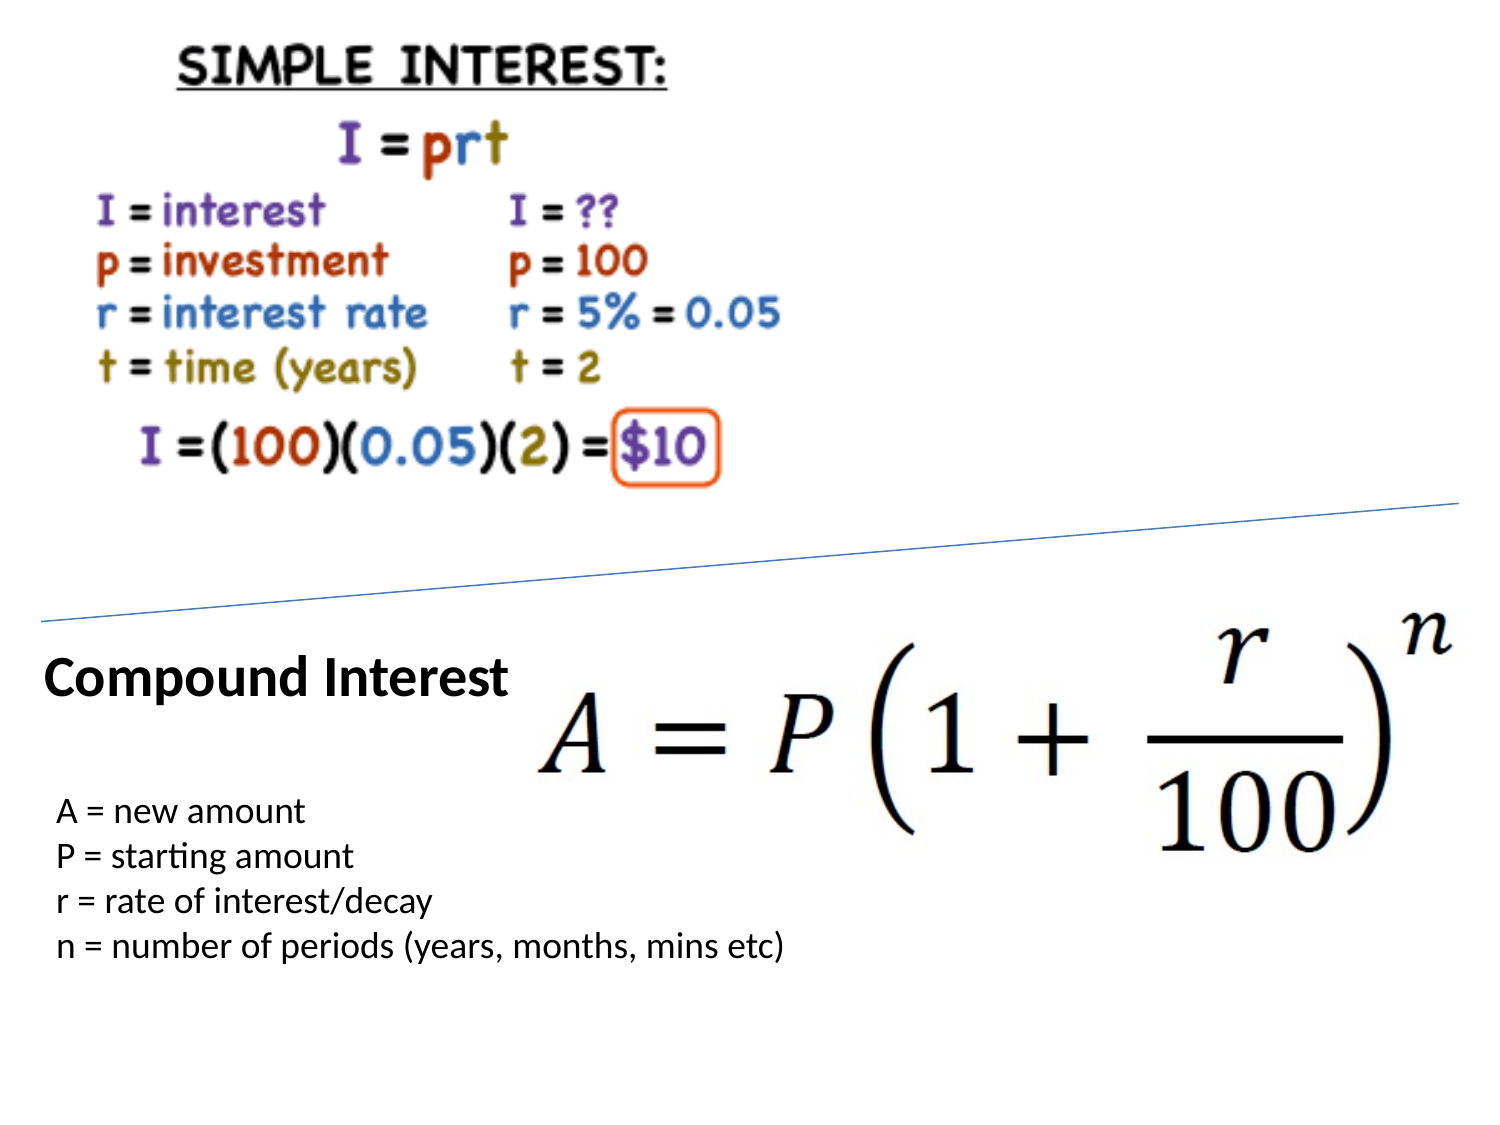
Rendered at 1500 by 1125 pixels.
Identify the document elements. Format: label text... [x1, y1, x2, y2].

text_box Compound Interest [29, 630, 457, 715]
picture [3, 18, 845, 492]
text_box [41, 503, 1459, 622]
picture [462, 538, 1500, 897]
text_box A = new amount P = starting amount r = rate of interest/decay n = number of periods (years, months, mins etc) [41, 778, 939, 974]
